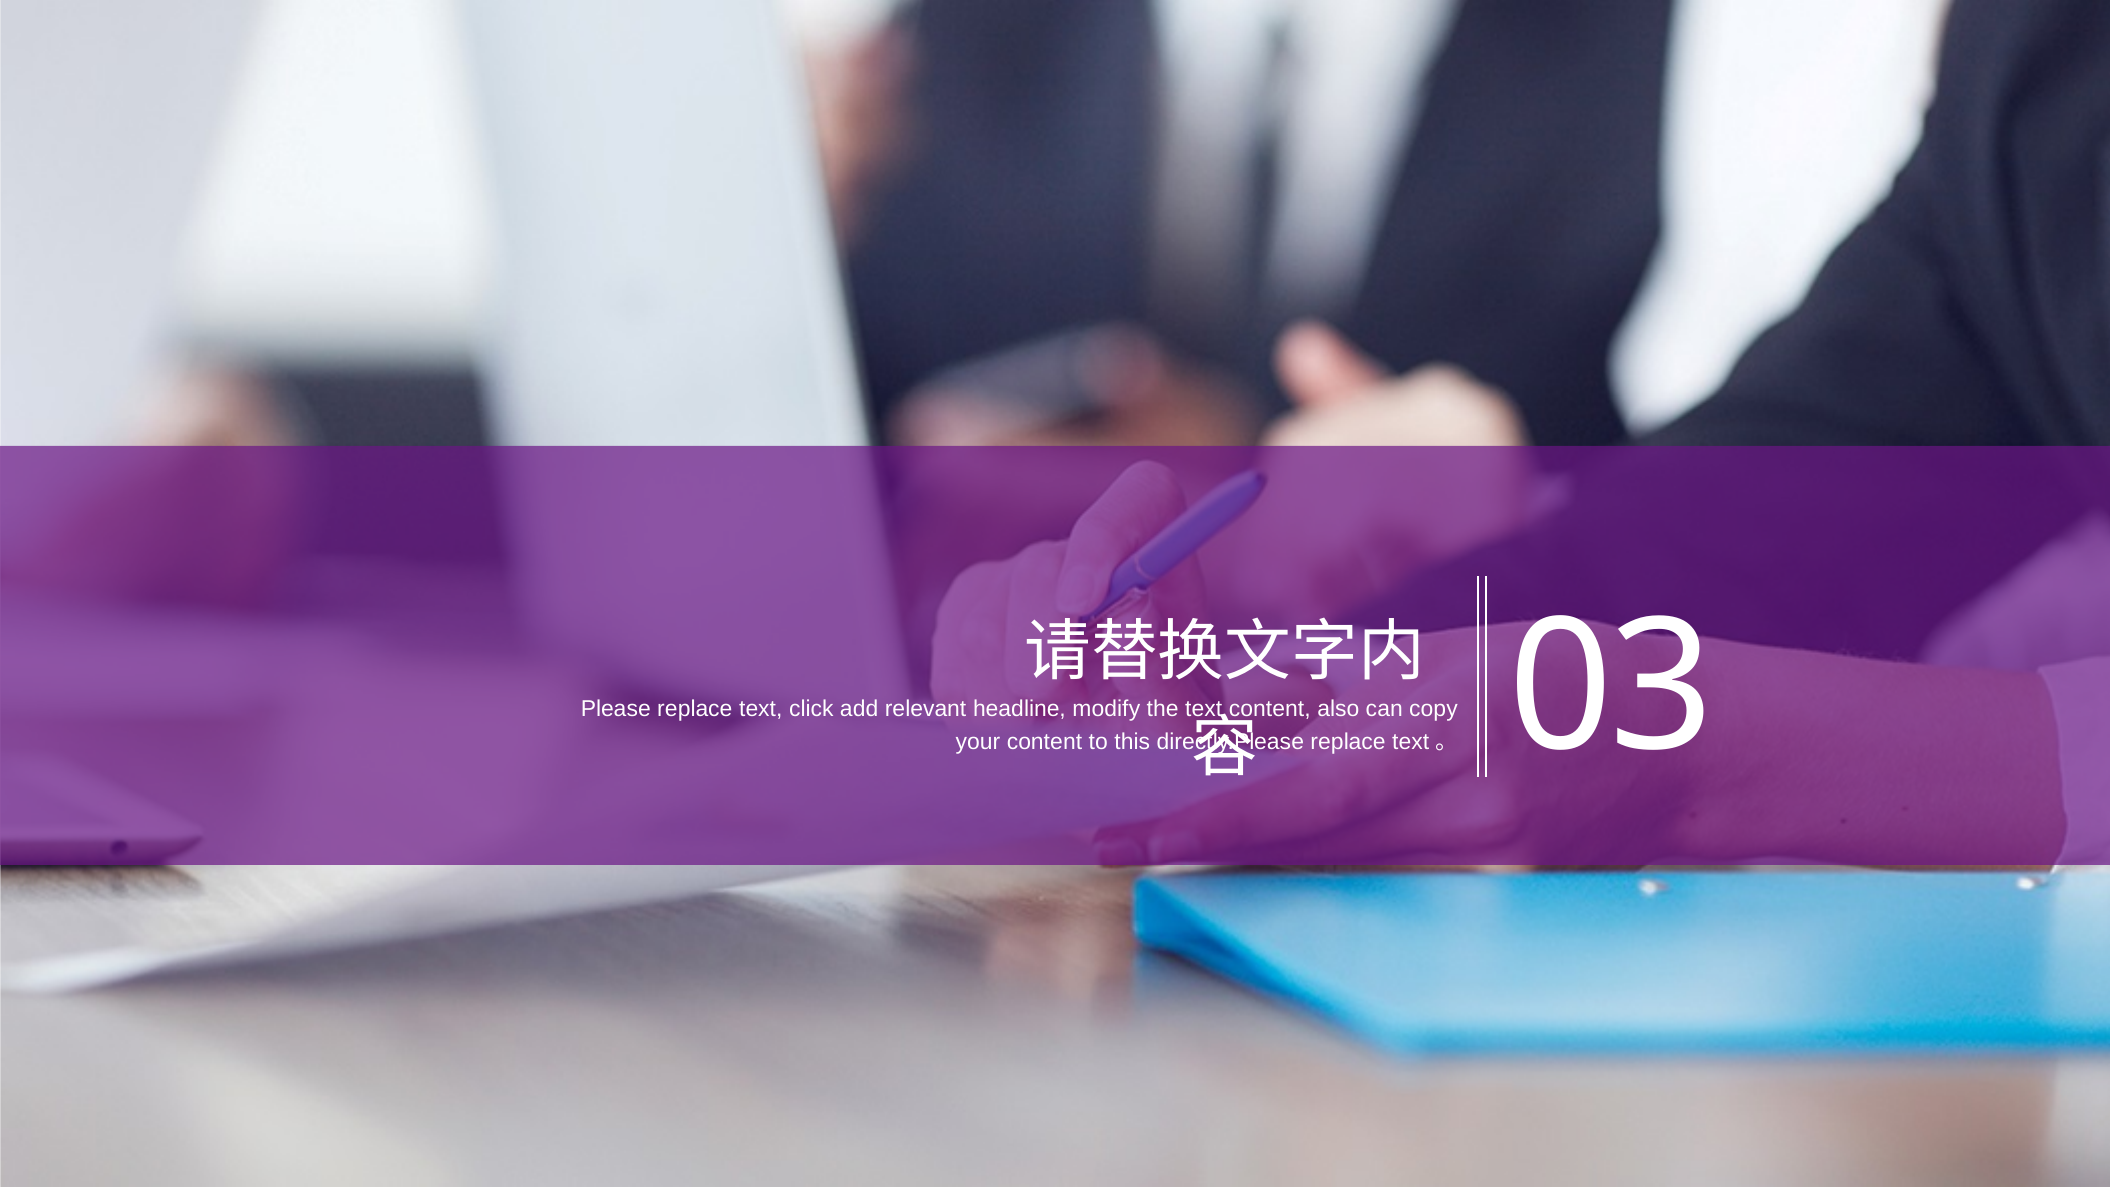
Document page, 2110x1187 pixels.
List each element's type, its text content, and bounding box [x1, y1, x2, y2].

text_box 03 [1500, 561, 1722, 789]
text_box [0, 0, 2110, 445]
text_box 请替换文字内容 [983, 588, 1466, 684]
text_box [0, 445, 2110, 866]
text_box [0, 866, 2110, 1187]
text_box 请替换文字内容 [983, 758, 1466, 788]
text_box Please replace text, click add relevant headline, modify the text content, also can copy your content to this directly.Please replace text。 [547, 684, 1466, 758]
